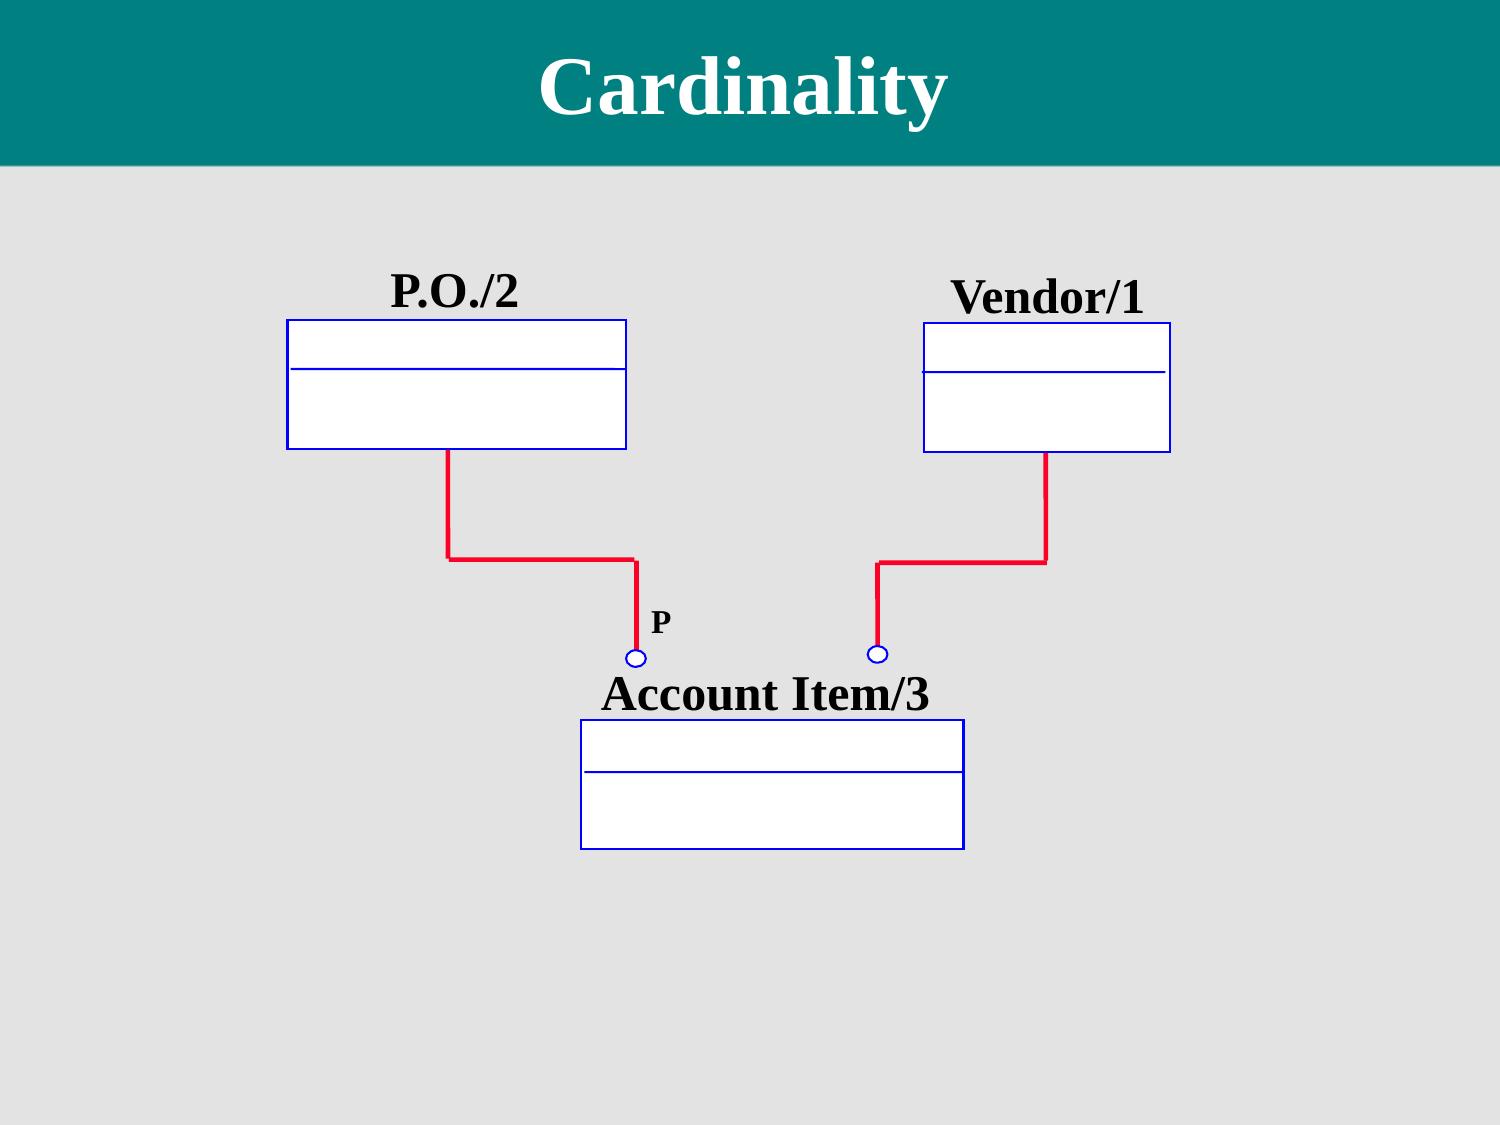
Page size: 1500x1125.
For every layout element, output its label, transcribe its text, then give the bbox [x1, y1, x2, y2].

picture [0, 0, 1500, 1125]
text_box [287, 249, 1170, 850]
title Cardinality [0, 23, 1488, 140]
